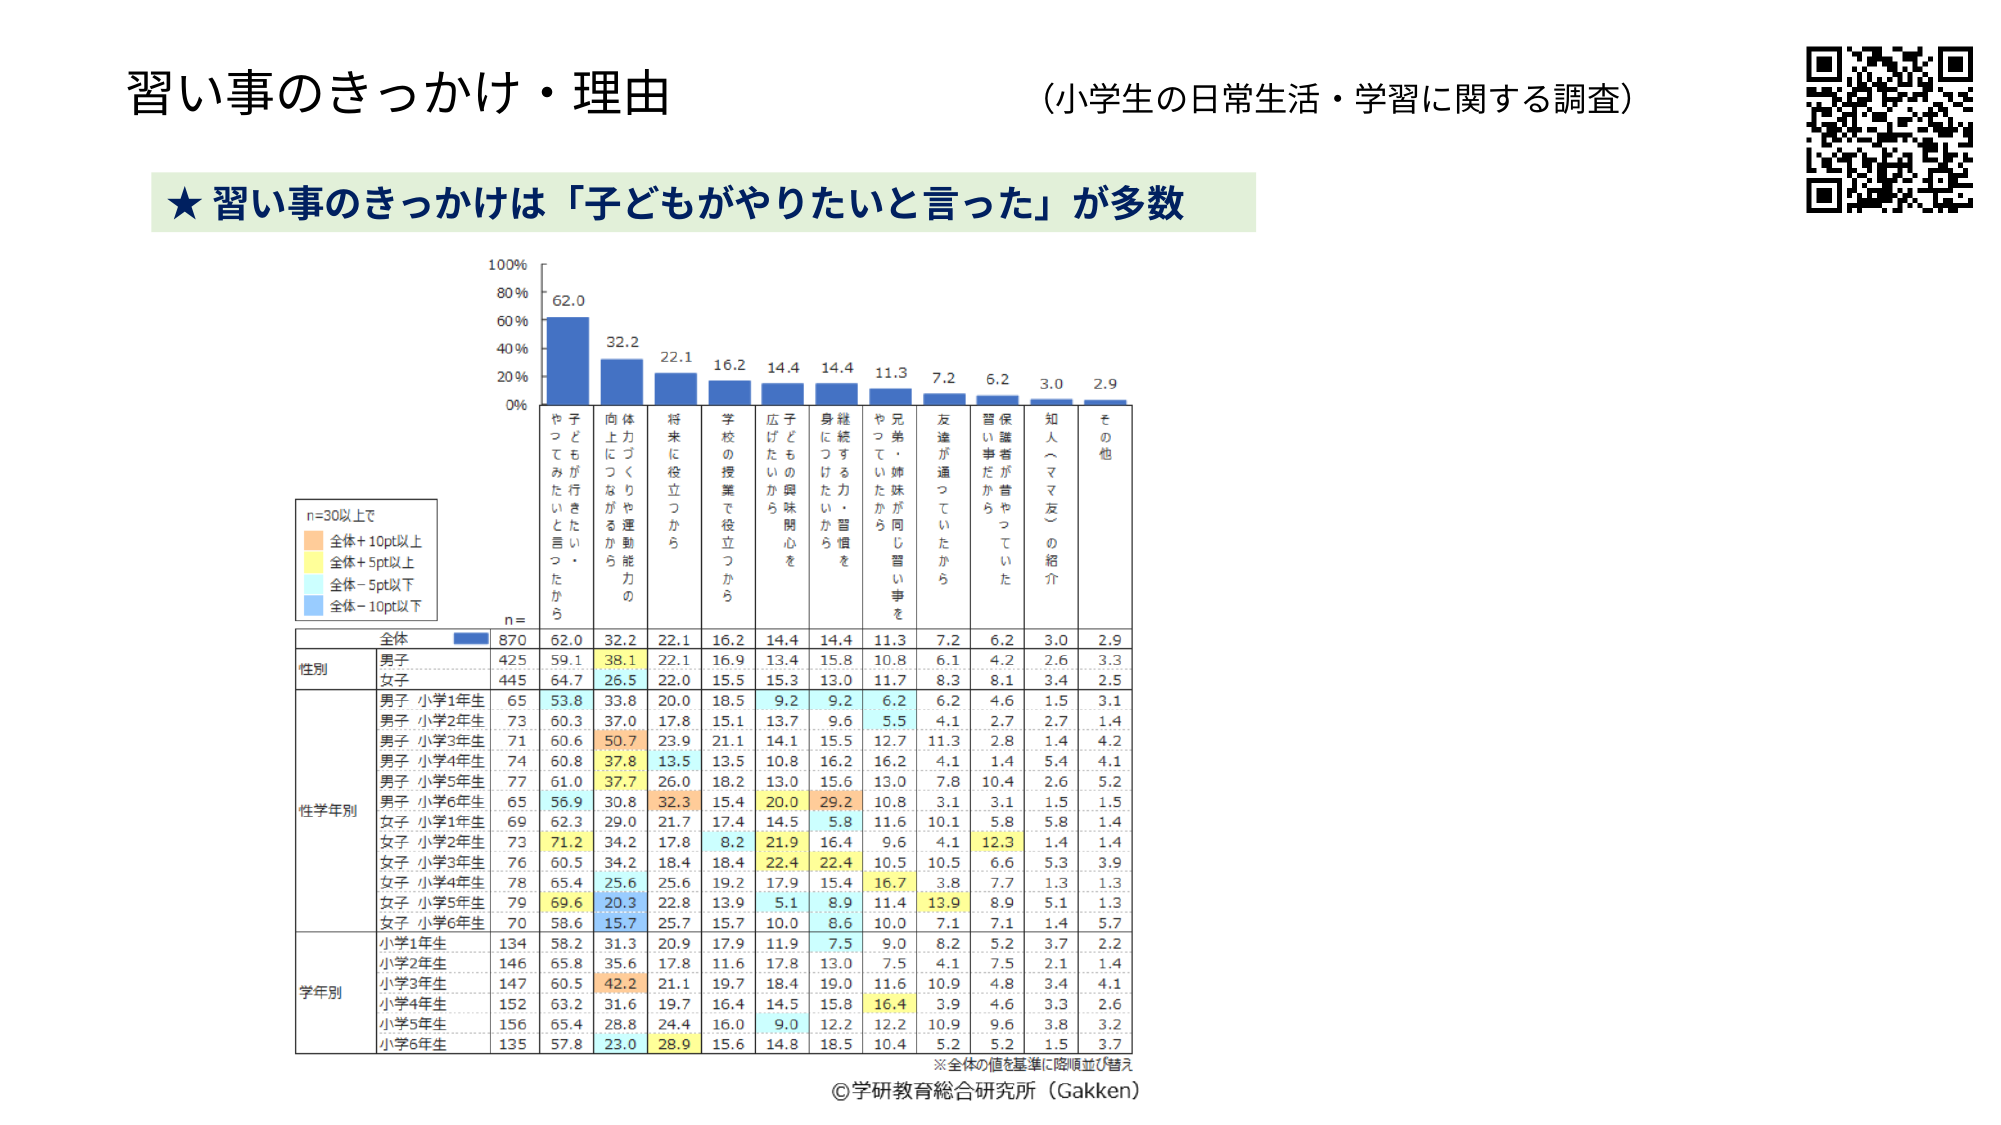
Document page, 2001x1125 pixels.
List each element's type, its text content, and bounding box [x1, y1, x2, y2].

text_box ★習い事のきっかけは「子どもがやりたいと言った」が多数 [151, 172, 1257, 233]
picture [285, 246, 1147, 1110]
picture [1791, 31, 1988, 228]
text_box 習い事のきっかけ・理由 （小学生の日常生活・学習に関する調査） [110, 54, 1697, 129]
